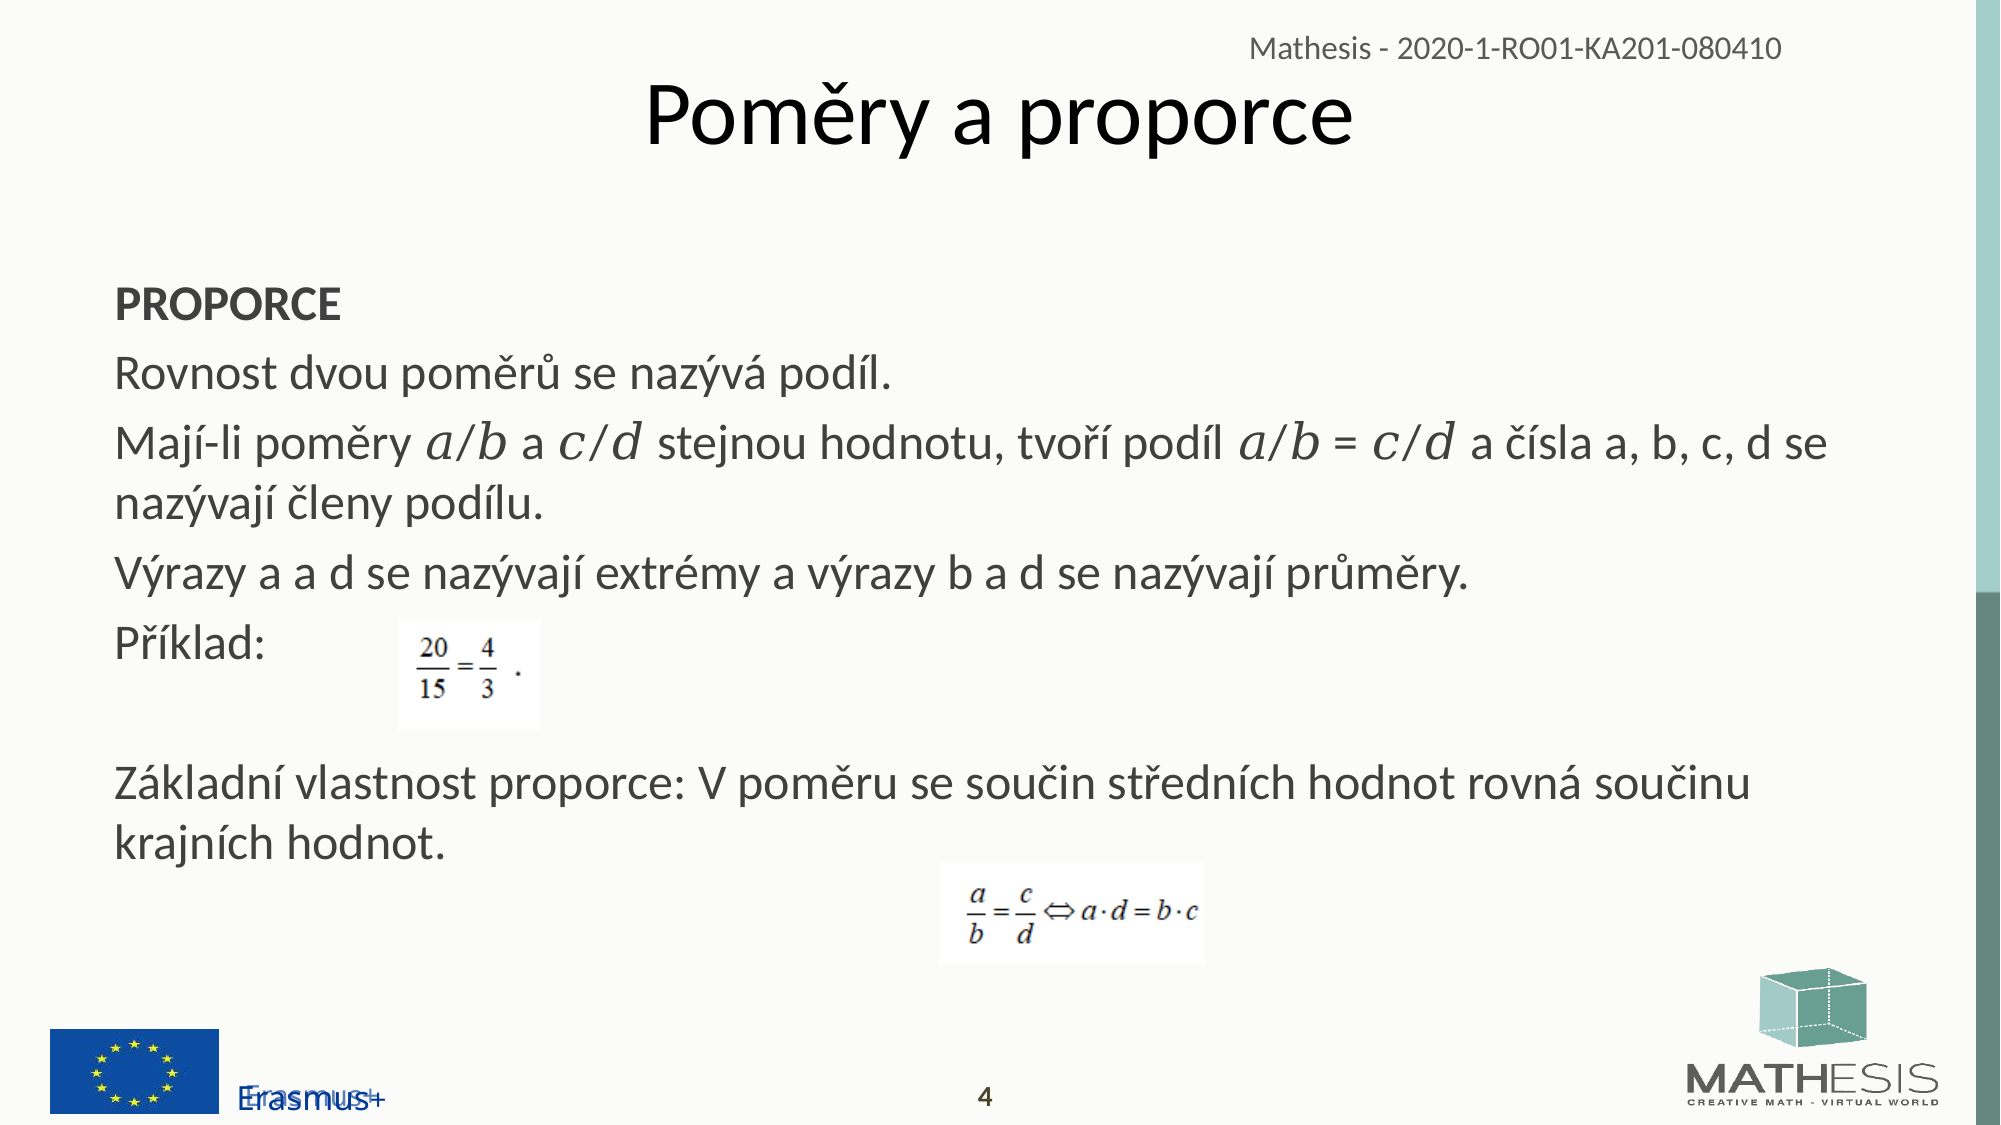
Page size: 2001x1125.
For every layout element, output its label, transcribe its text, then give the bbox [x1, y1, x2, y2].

picture [398, 619, 542, 730]
title Poměry a proporce [99, 45, 1900, 233]
picture [50, 1029, 219, 1114]
list PROPORCE Rovnost dvou poměrů se nazývá podíl. Mají-li poměry 𝑎/𝑏 a 𝑐/𝑑 stejnou hodnotu, tvoří podíl 𝑎/𝑏 = 𝑐/𝑑 a čísla a, b, c, d se nazývají členy podílu. Výrazy a a d se nazývají extrémy a výrazy b a d se nazývají průměry. Příklad: Základní vlastnost proporce: V poměru se součin středních hodnot rovná součinu krajních hodnot. [99, 262, 1900, 1005]
picture [938, 862, 1205, 965]
